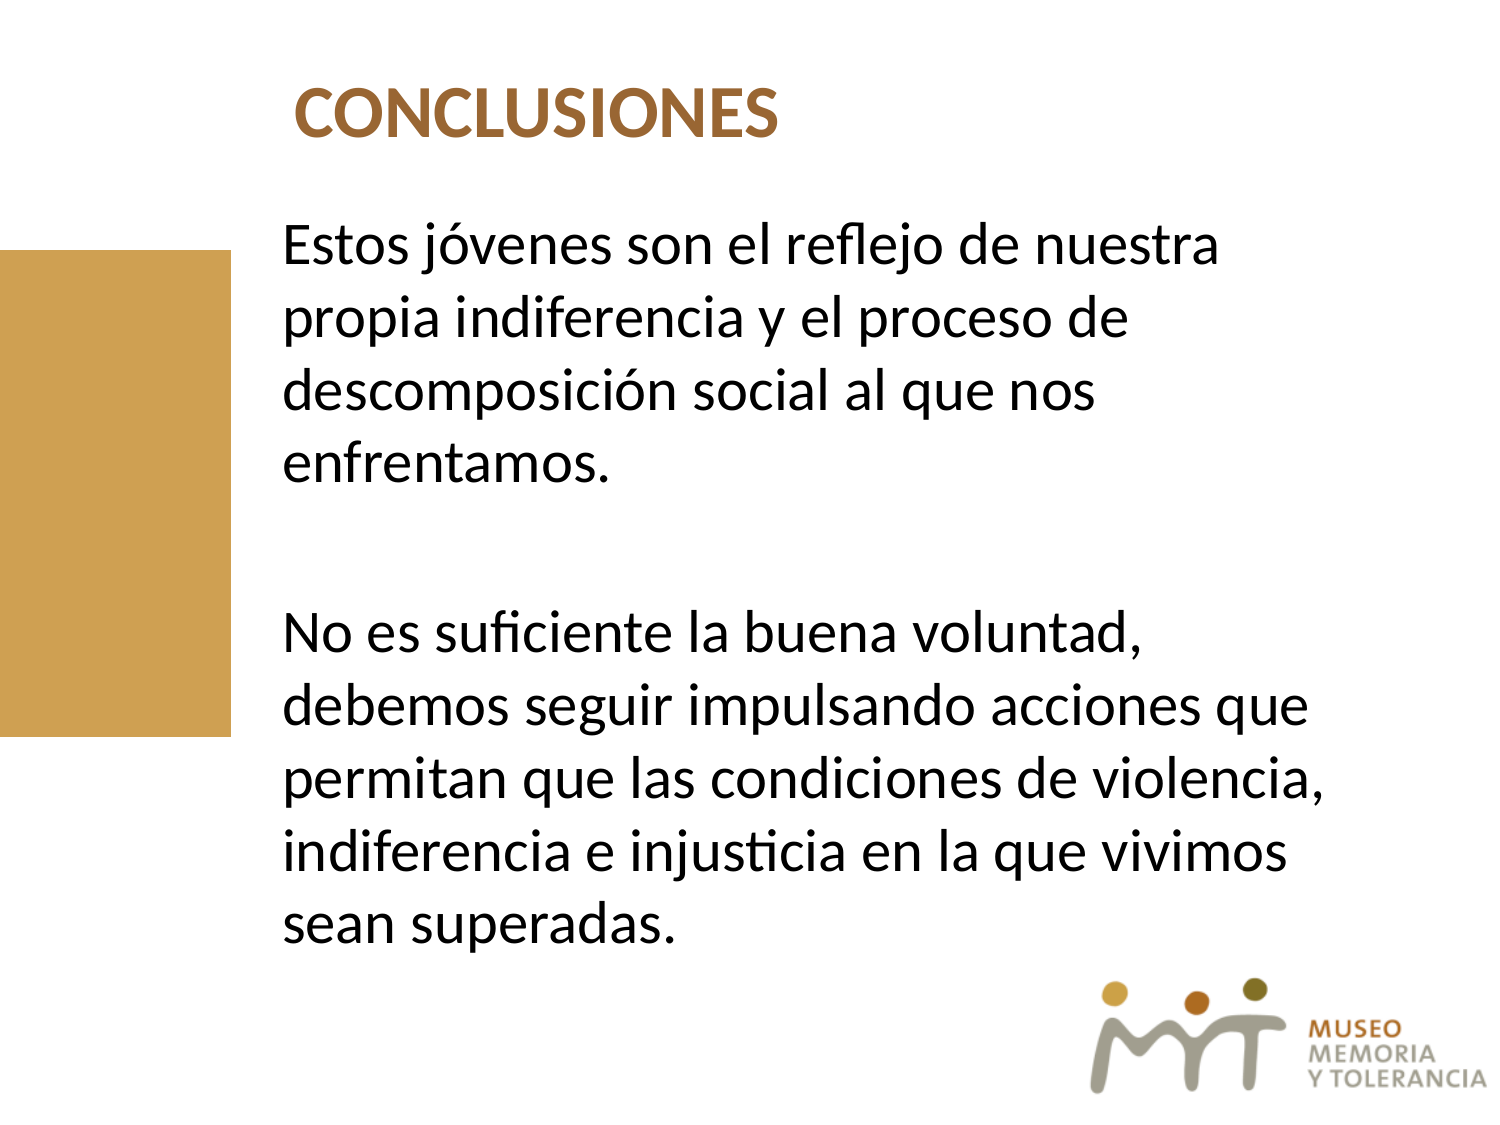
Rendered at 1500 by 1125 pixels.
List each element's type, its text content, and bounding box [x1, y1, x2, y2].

picture [1074, 963, 1500, 1118]
text_box CONCLUSIONES [279, 54, 795, 160]
text_box [0, 248, 233, 740]
subtitle Estos jóvenes son el reflejo de nuestra propia indiferencia y el proceso de descomposición social al que nos enfrentamos. No es suficiente la buena voluntad, debemos seguir impulsando acciones que permitan que las condiciones de violencia, indiferencia e injusticia en la que vivimos sean superadas. [266, 196, 1363, 965]
